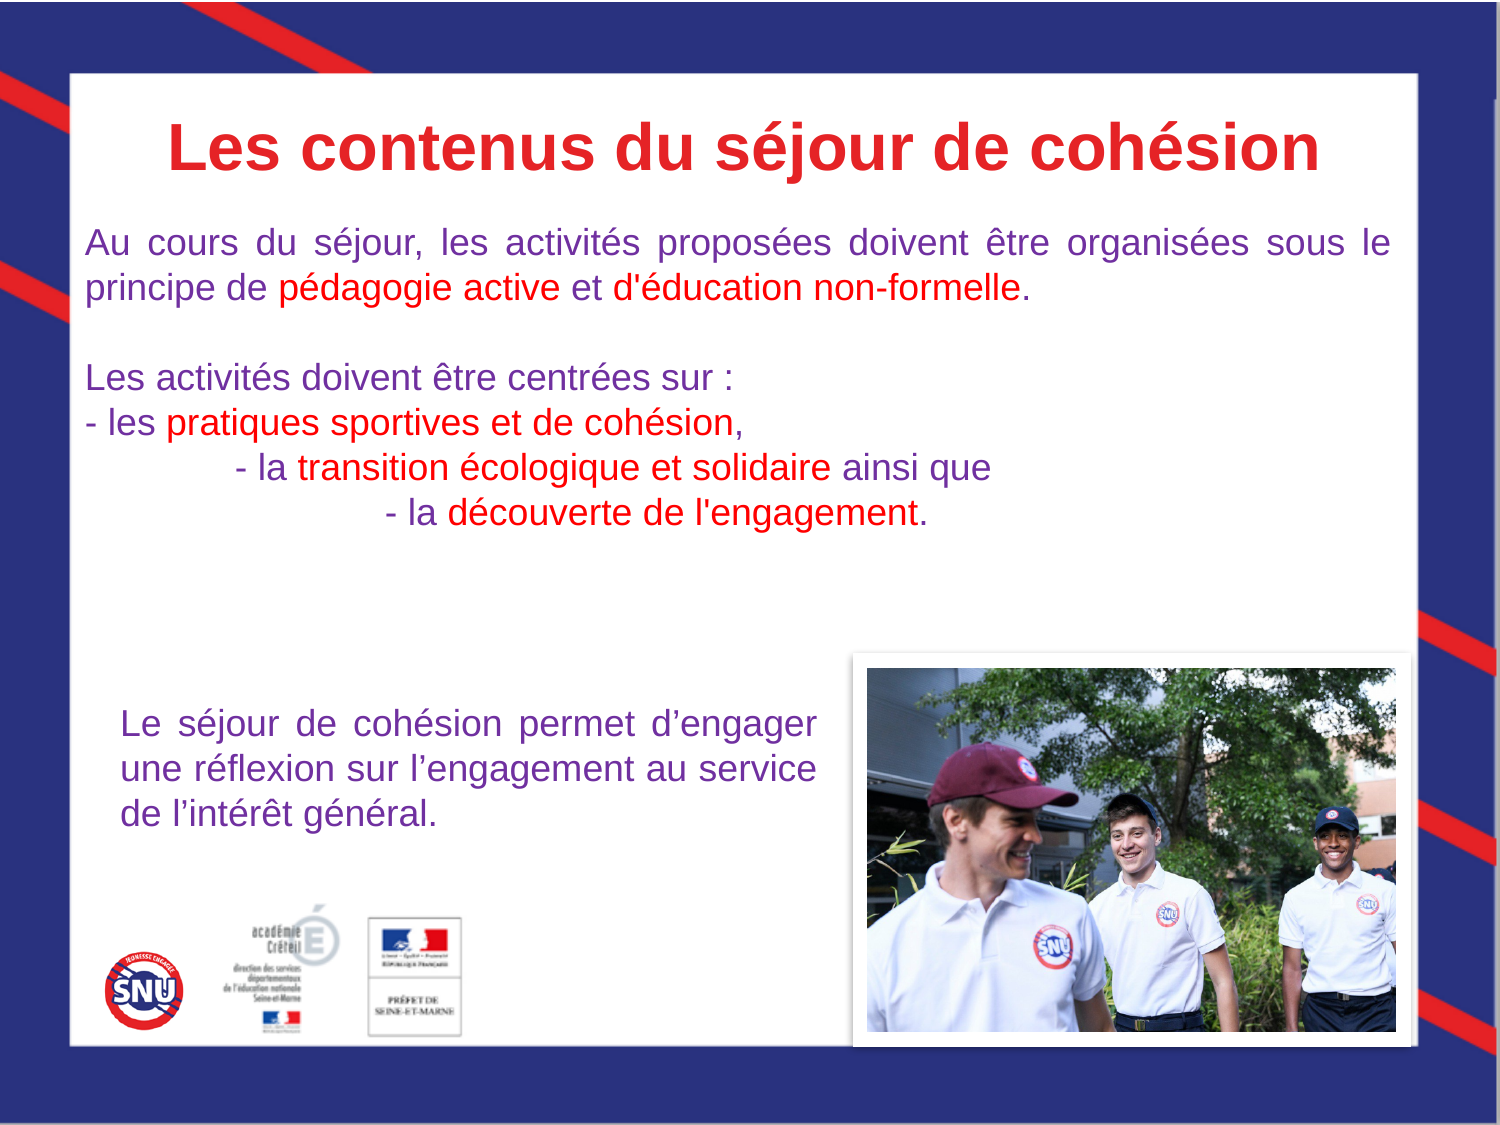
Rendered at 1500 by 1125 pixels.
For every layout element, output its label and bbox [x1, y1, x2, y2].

picture [362, 913, 467, 1040]
picture [866, 667, 1397, 1033]
picture [210, 902, 349, 1044]
list [0, 2, 1500, 1125]
picture [93, 948, 189, 1032]
